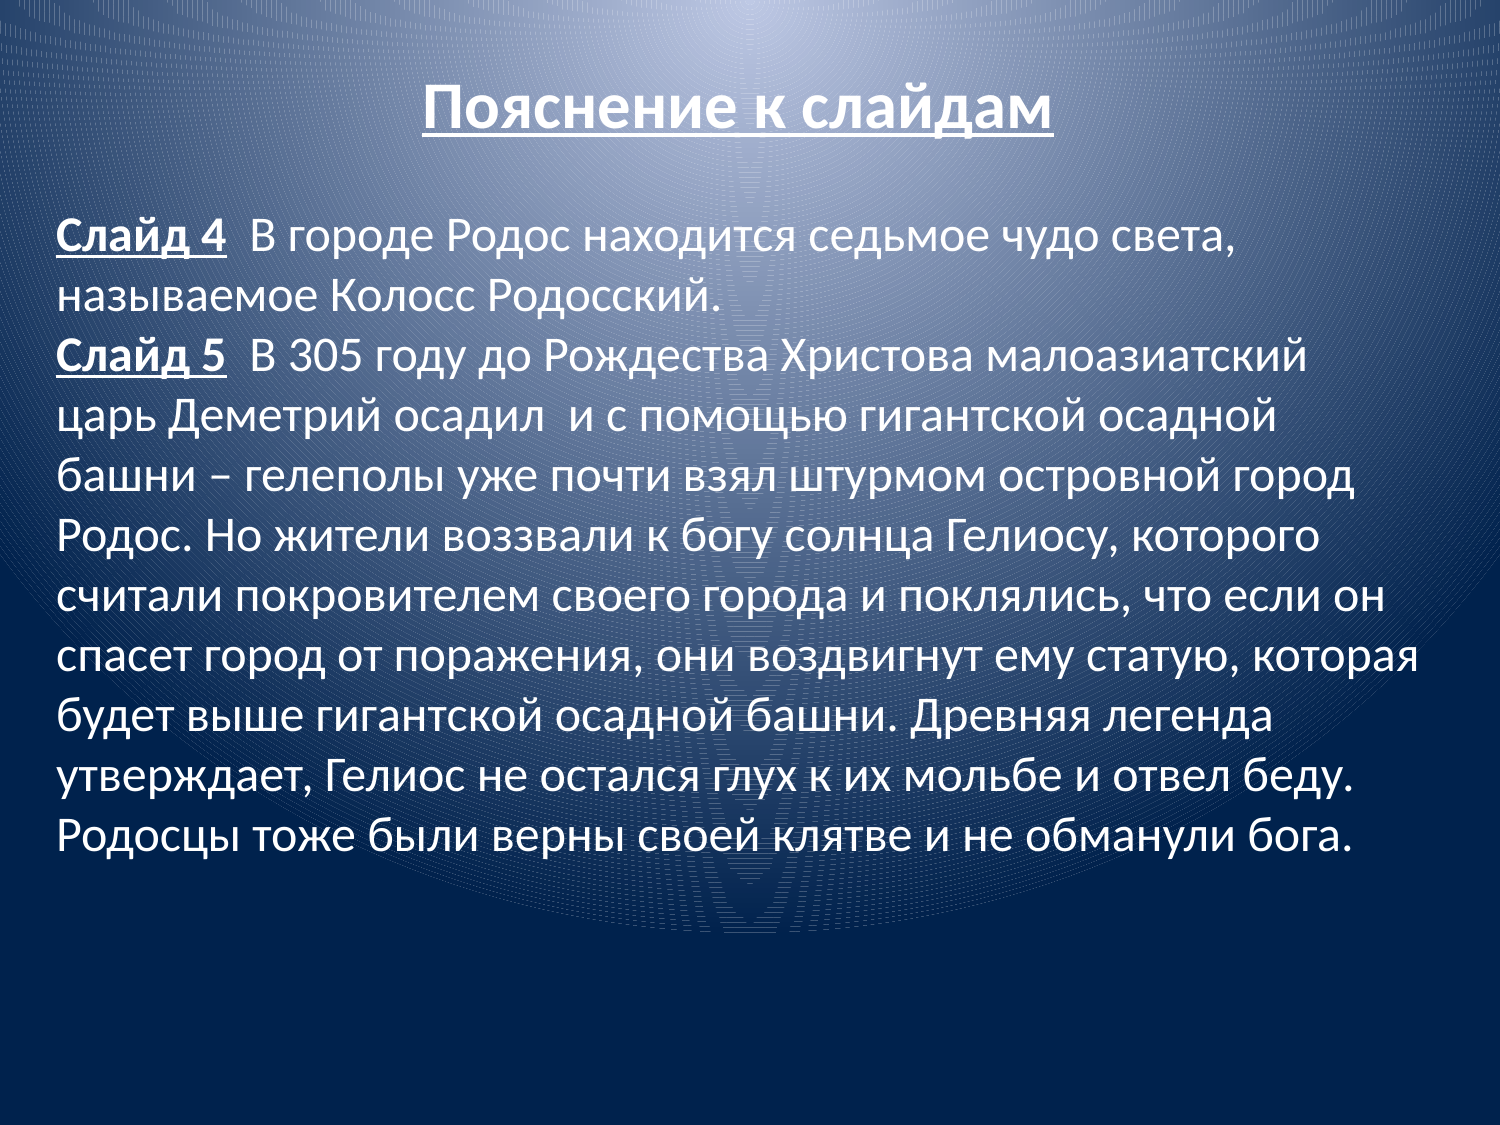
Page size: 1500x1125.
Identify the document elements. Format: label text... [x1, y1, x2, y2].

text_box Пояснение к слайдам Слайд 4 В городе Родос находится седьмое чудо света, называемое Колосс Родосский. Слайд 5 В 305 году до Рождества Христова малоазиатский царь Деметрий осадил и с помощью гигантской осадной башни – гелеполы уже почти взял штурмом островной город Родос. Но жители воззвали к богу солнца Гелиосу, которого считали покровителем своего города и поклялись, что если он спасет город от поражения, они воздвигнут ему статую, которая будет выше гигантской осадной башни. Древняя легенда утверждает, Гелиос не остался глух к их мольбе и отвел беду. Родосцы тоже были верны своей клятве и не обманули бога. [41, 54, 1436, 930]
